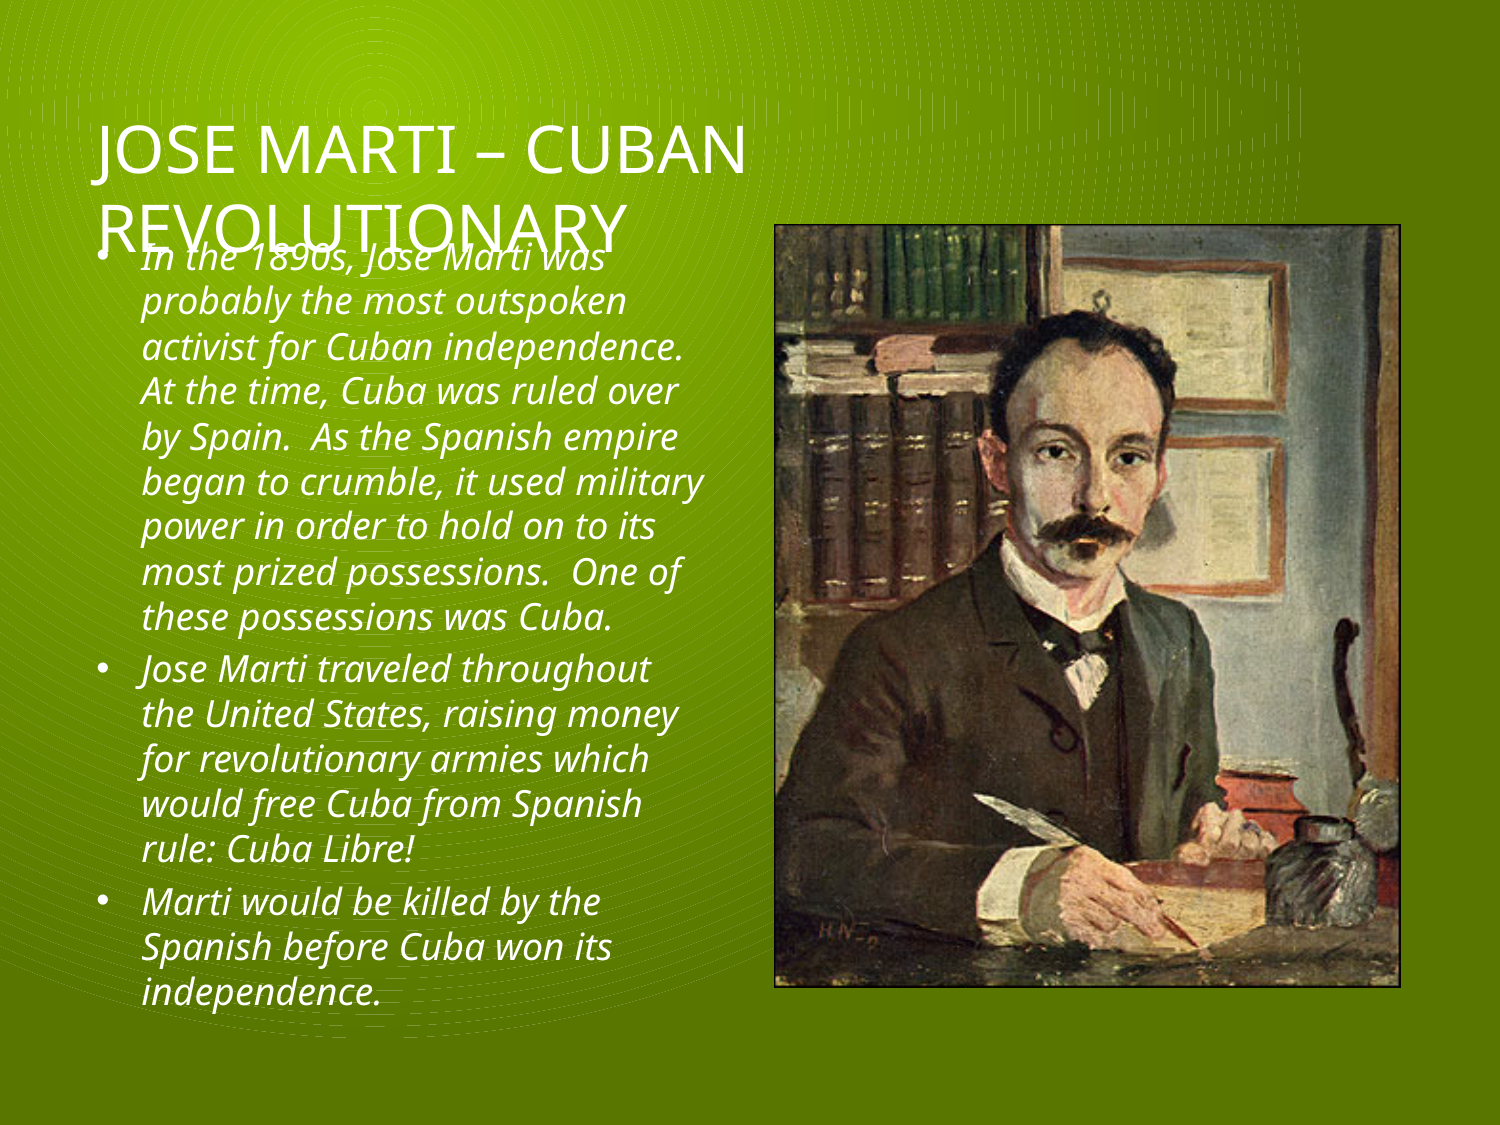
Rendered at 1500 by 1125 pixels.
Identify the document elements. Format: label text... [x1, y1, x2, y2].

list In the 1890s, Jose Marti was probably the most outspoken activist for Cuban independence. At the time, Cuba was ruled over by Spain. As the Spanish empire began to crumble, it used military power in order to hold on to its most prized possessions. One of these possessions was Cuba. Jose Marti traveled throughout the United States, raising money for revolutionary armies which would free Cuba from Spanish rule: Cuba Libre! Marti would be killed by the Spanish before Cuba won its independence. [81, 224, 725, 988]
title Jose Marti – cuban revolutionary [81, 99, 1288, 275]
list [774, 224, 1401, 988]
